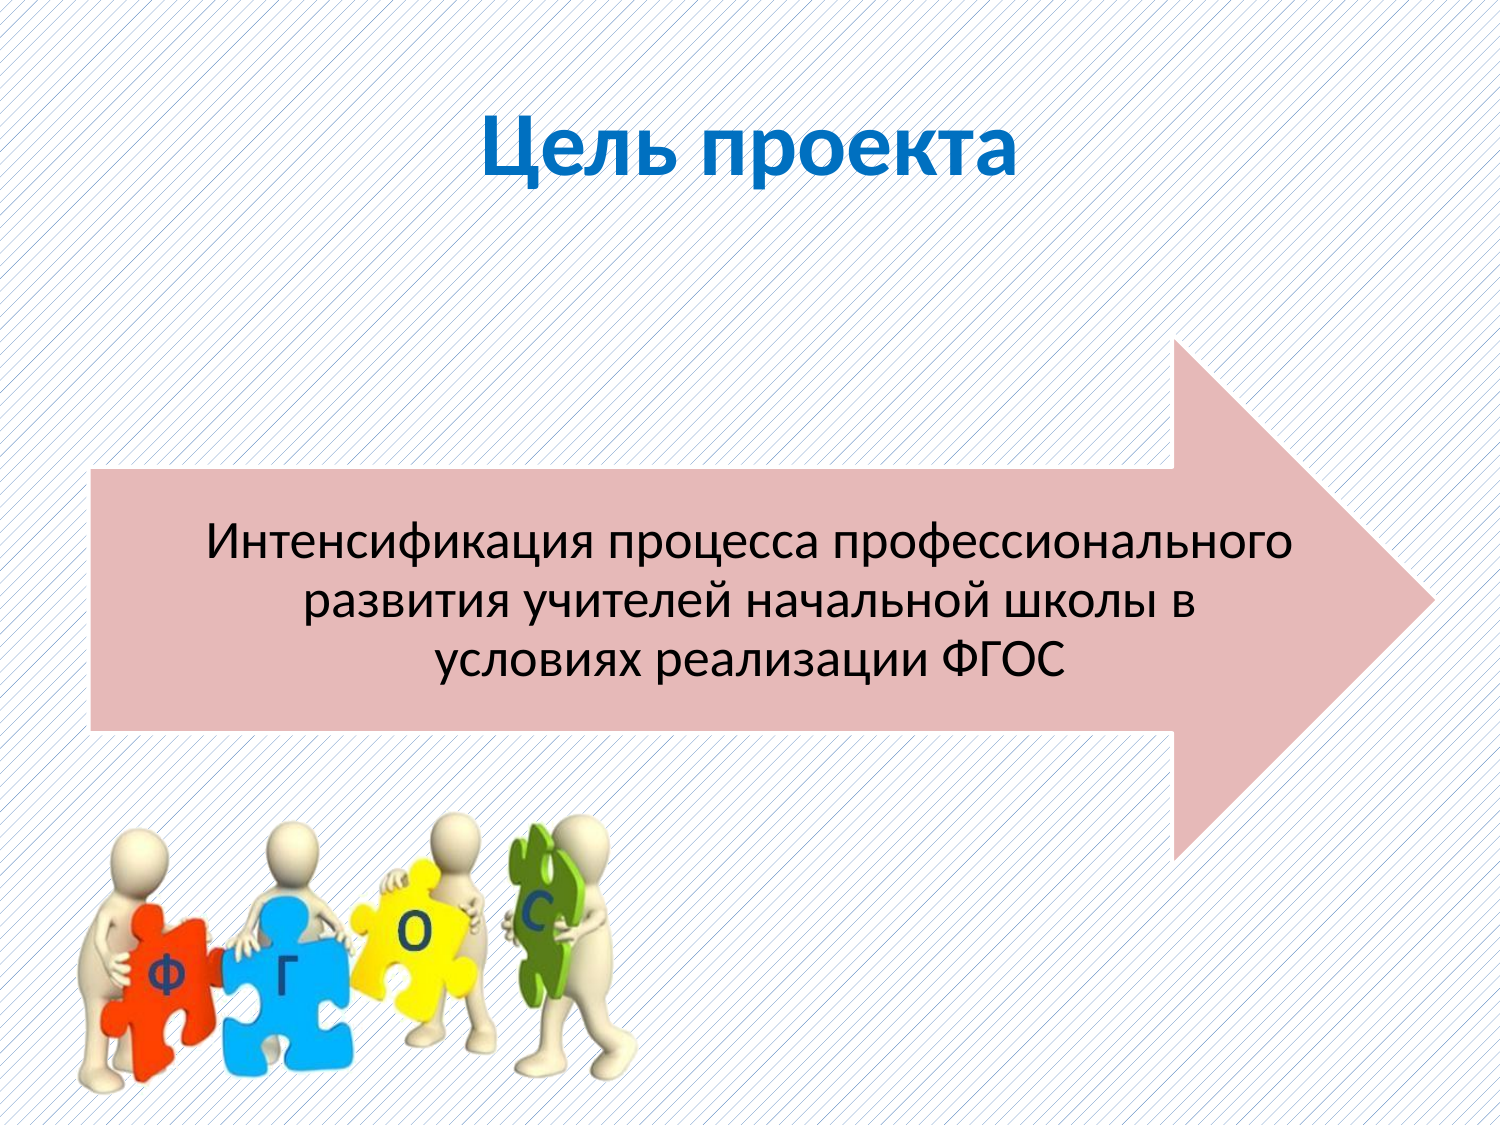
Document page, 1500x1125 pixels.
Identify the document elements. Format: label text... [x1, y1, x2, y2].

title Цель проекта [75, 45, 1425, 233]
picture [76, 810, 641, 1098]
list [88, 228, 1439, 972]
